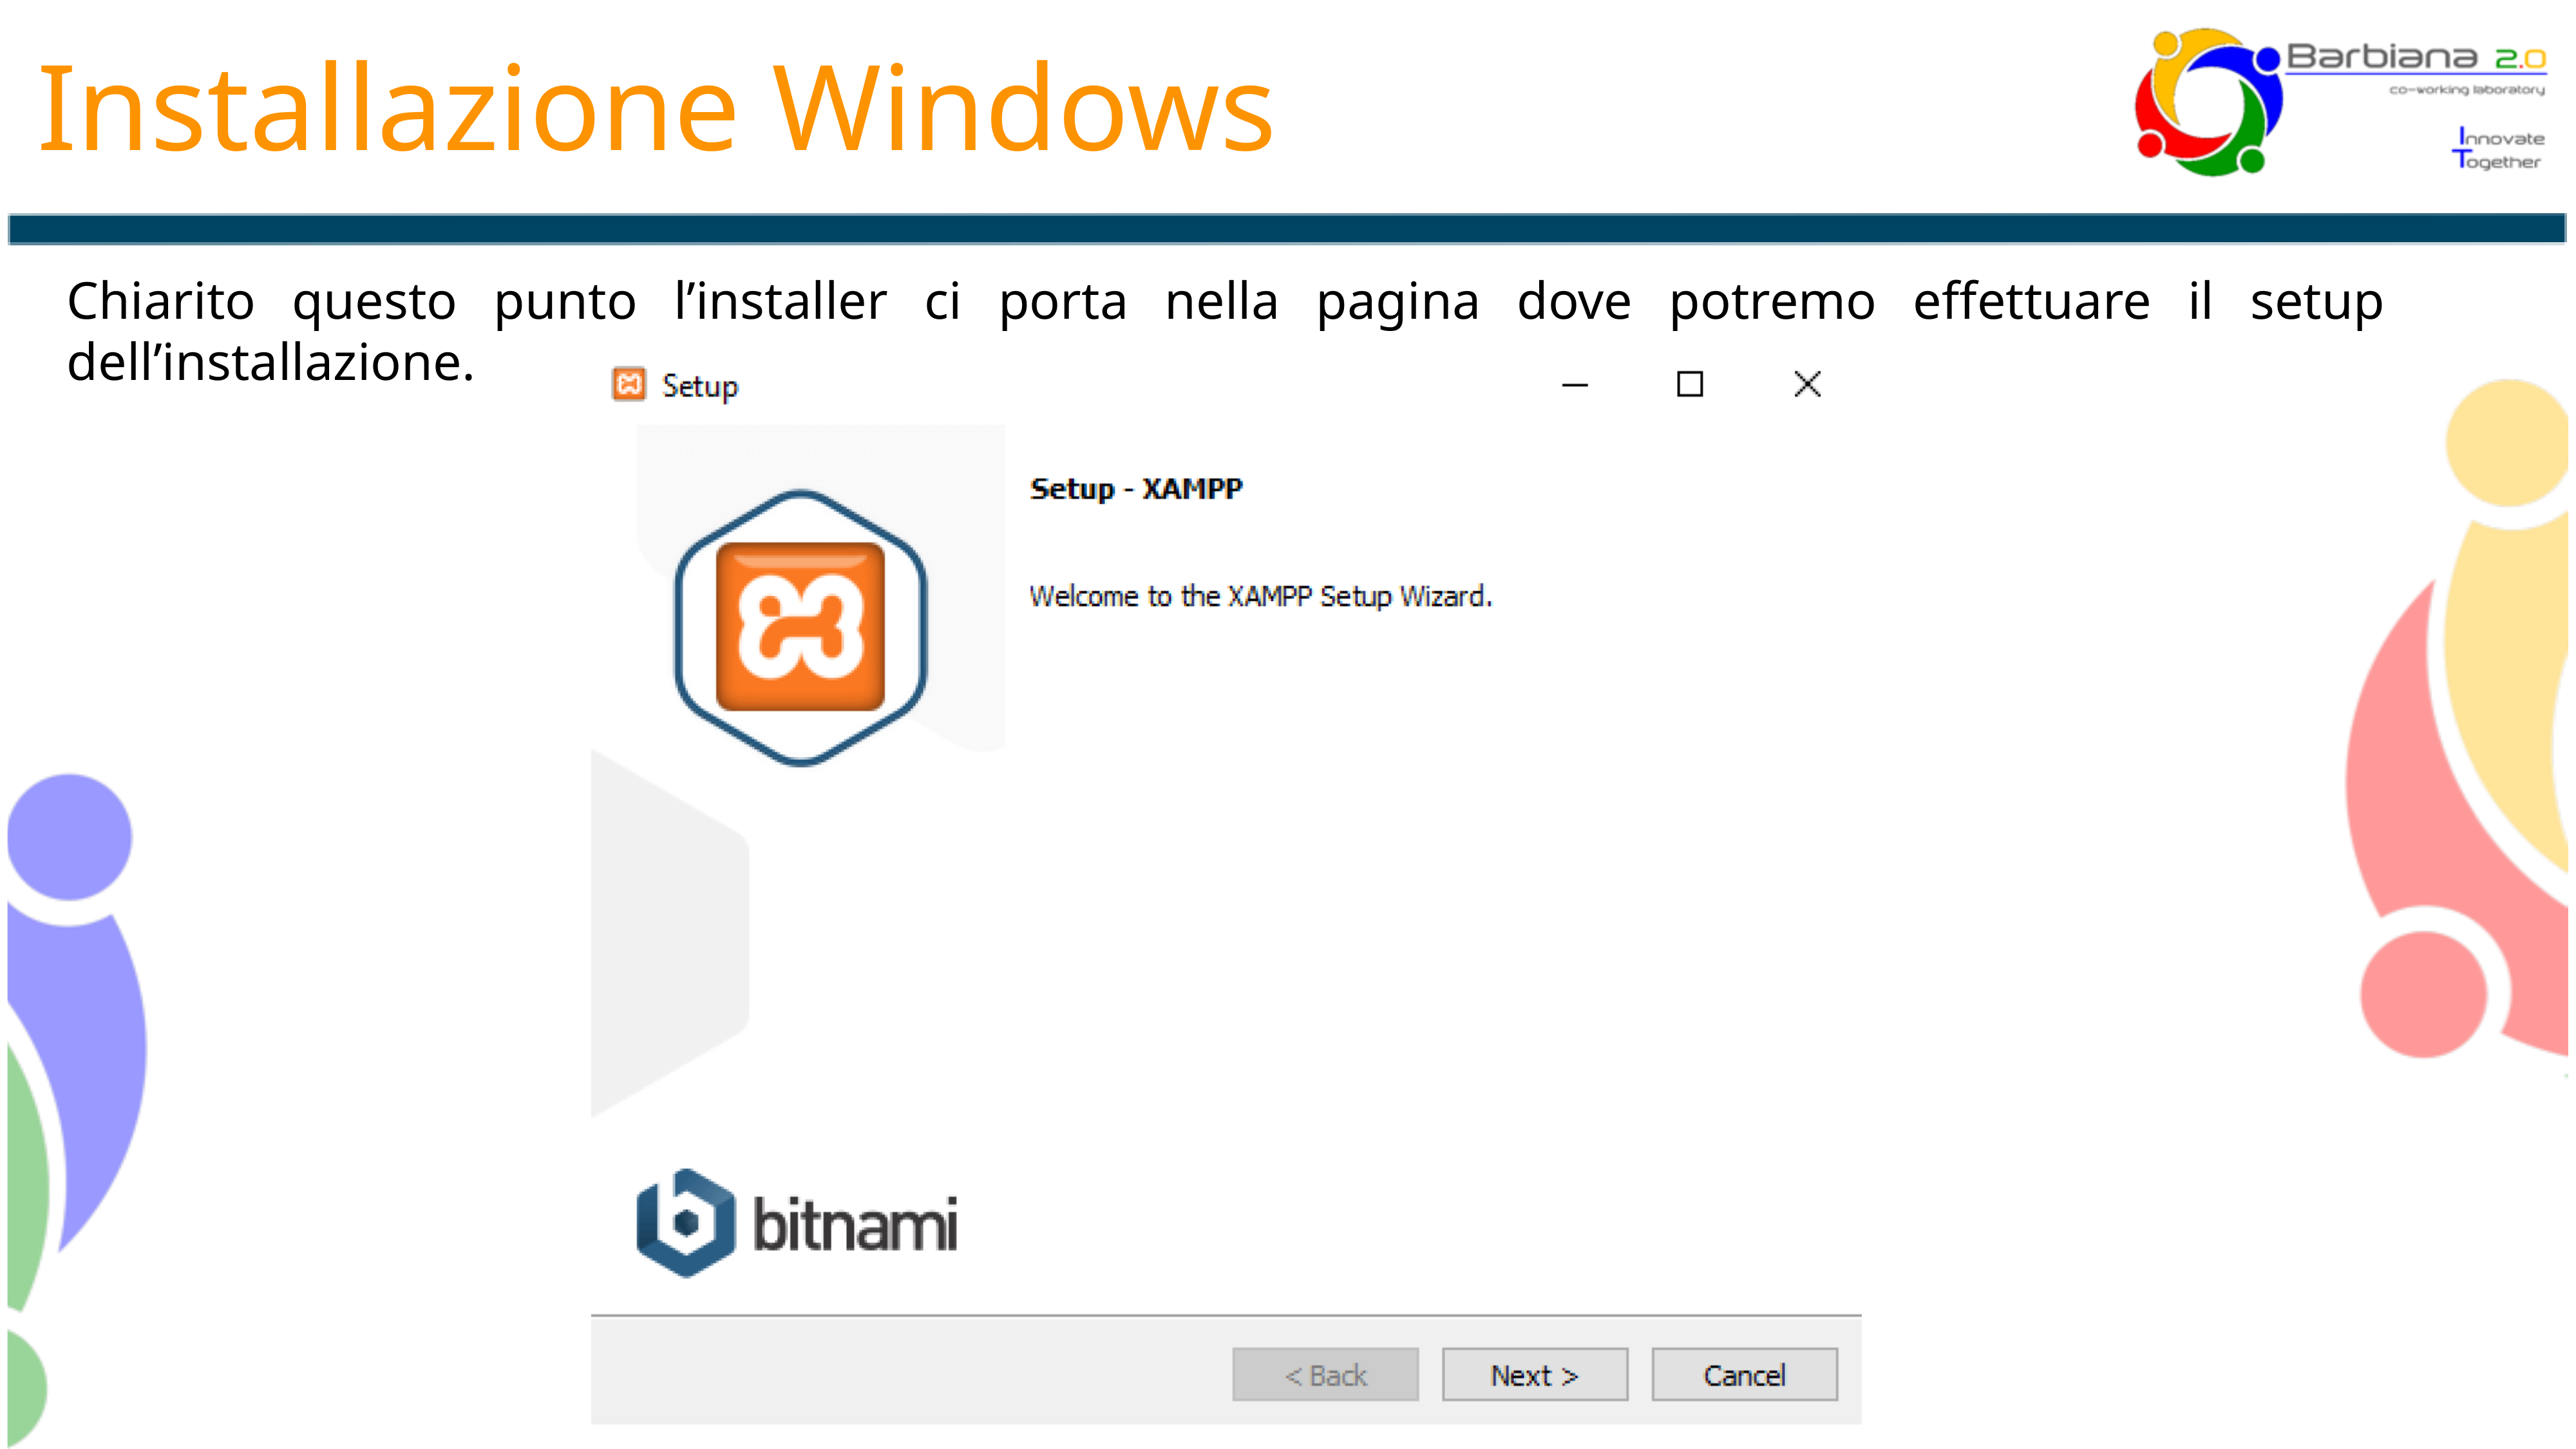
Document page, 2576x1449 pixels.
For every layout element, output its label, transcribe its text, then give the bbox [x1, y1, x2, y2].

title Installazione Windows [31, 25, 2111, 180]
text_box Chiarito questo punto l’installer ci porta nella pagina dove potremo effettuare il setup dell’installazione. [61, 263, 2392, 396]
picture [2121, 9, 2568, 196]
picture [7, 645, 158, 1449]
picture [591, 351, 1862, 1425]
picture [2121, 364, 2568, 1238]
picture [8, 213, 2576, 245]
